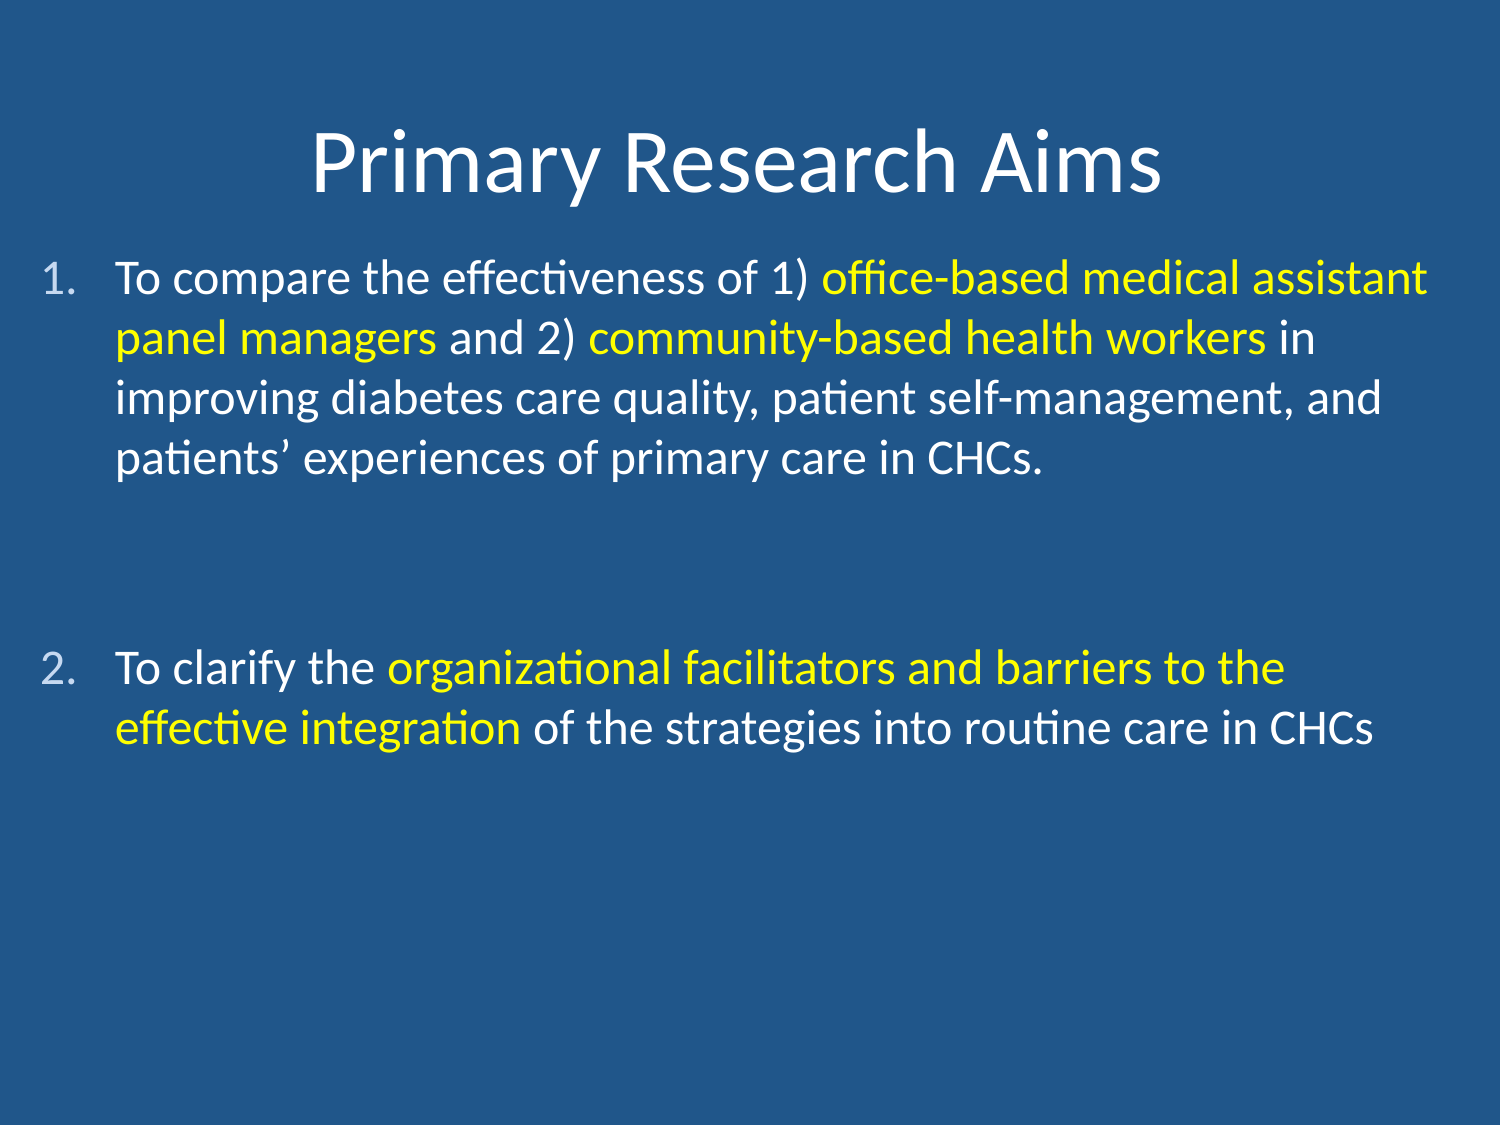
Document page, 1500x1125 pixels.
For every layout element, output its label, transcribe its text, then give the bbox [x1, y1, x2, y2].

list To compare the effectiveness of 1) office-based medical assistant panel managers and 2) community-based health workers in improving diabetes care quality, patient self-management, and patients’ experiences of primary care in CHCs. To clarify the organizational facilitators and barriers to the effective integration of the strategies into routine care in CHCs [24, 237, 1475, 813]
title Primary Research Aims [62, 62, 1413, 237]
